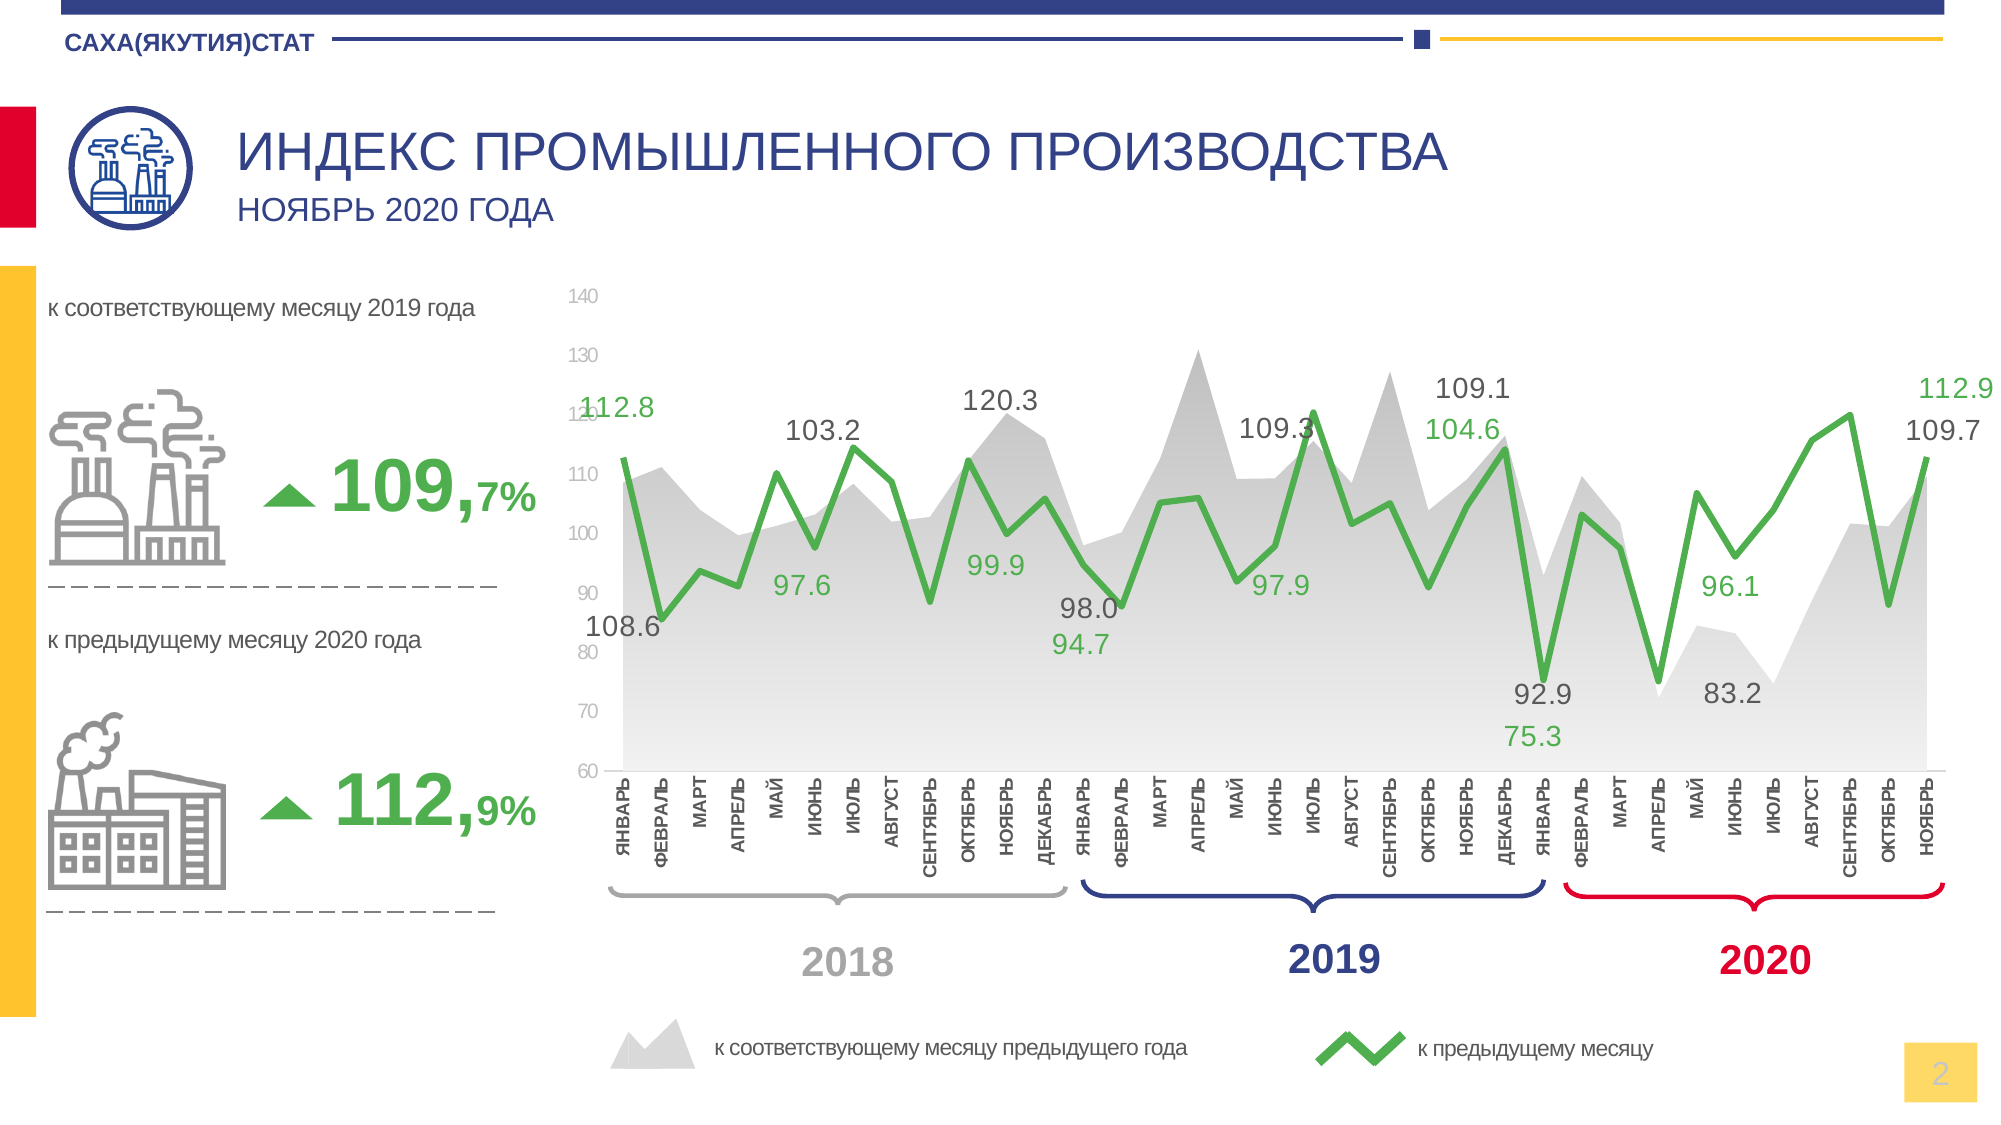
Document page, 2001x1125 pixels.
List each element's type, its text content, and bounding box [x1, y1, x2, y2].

text_box к предыдущему месяцу [1402, 1031, 1865, 1069]
text_box 2019 [1255, 924, 1414, 990]
text_box к соответствующему месяцу предыдущего года [699, 1030, 1245, 1068]
text_box 112,9% [245, 743, 536, 848]
picture [46, 386, 228, 568]
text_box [610, 1018, 696, 1069]
text_box САХА(ЯКУТИЯ)СТАТ [47, 17, 332, 65]
text_box [260, 482, 319, 508]
text_box НОЯБРЬ 2020 ГОДА [221, 180, 1327, 228]
text_box [257, 794, 316, 821]
picture [48, 712, 226, 890]
text_box 2018 [769, 927, 927, 992]
text_box 109,7% [301, 428, 536, 534]
slide_number 2 [1904, 1042, 1978, 1103]
text_box к соответствующему месяцу 2019 года [32, 284, 491, 330]
chart [536, 264, 2000, 911]
list ИНДЕКС ПРОМЫШЛЕННОГО ПРОИЗВОДСТВА [221, 109, 1629, 198]
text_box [330, 29, 1943, 127]
text_box к предыдущему месяцу 2020 года [32, 615, 438, 661]
text_box 2020 [1687, 925, 1845, 991]
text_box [1318, 1034, 1403, 1063]
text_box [71, 109, 190, 228]
